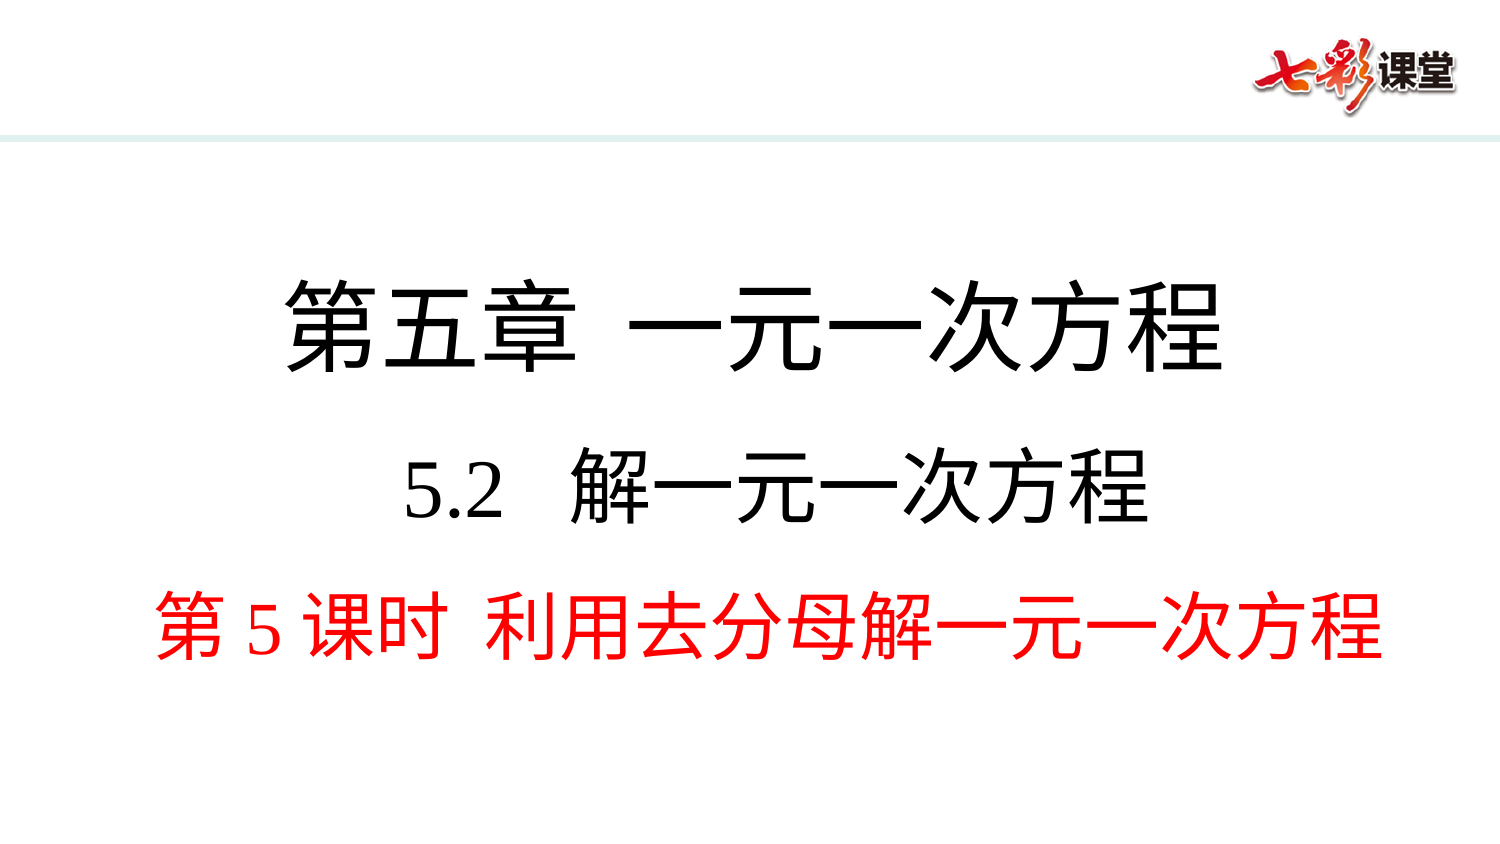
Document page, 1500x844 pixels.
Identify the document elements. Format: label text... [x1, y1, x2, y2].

picture [1249, 32, 1461, 118]
text_box 第五章 一元一次方程 5.2 解一元一次方程 第5课时 利用去分母解一元一次方程 [112, 197, 1424, 677]
